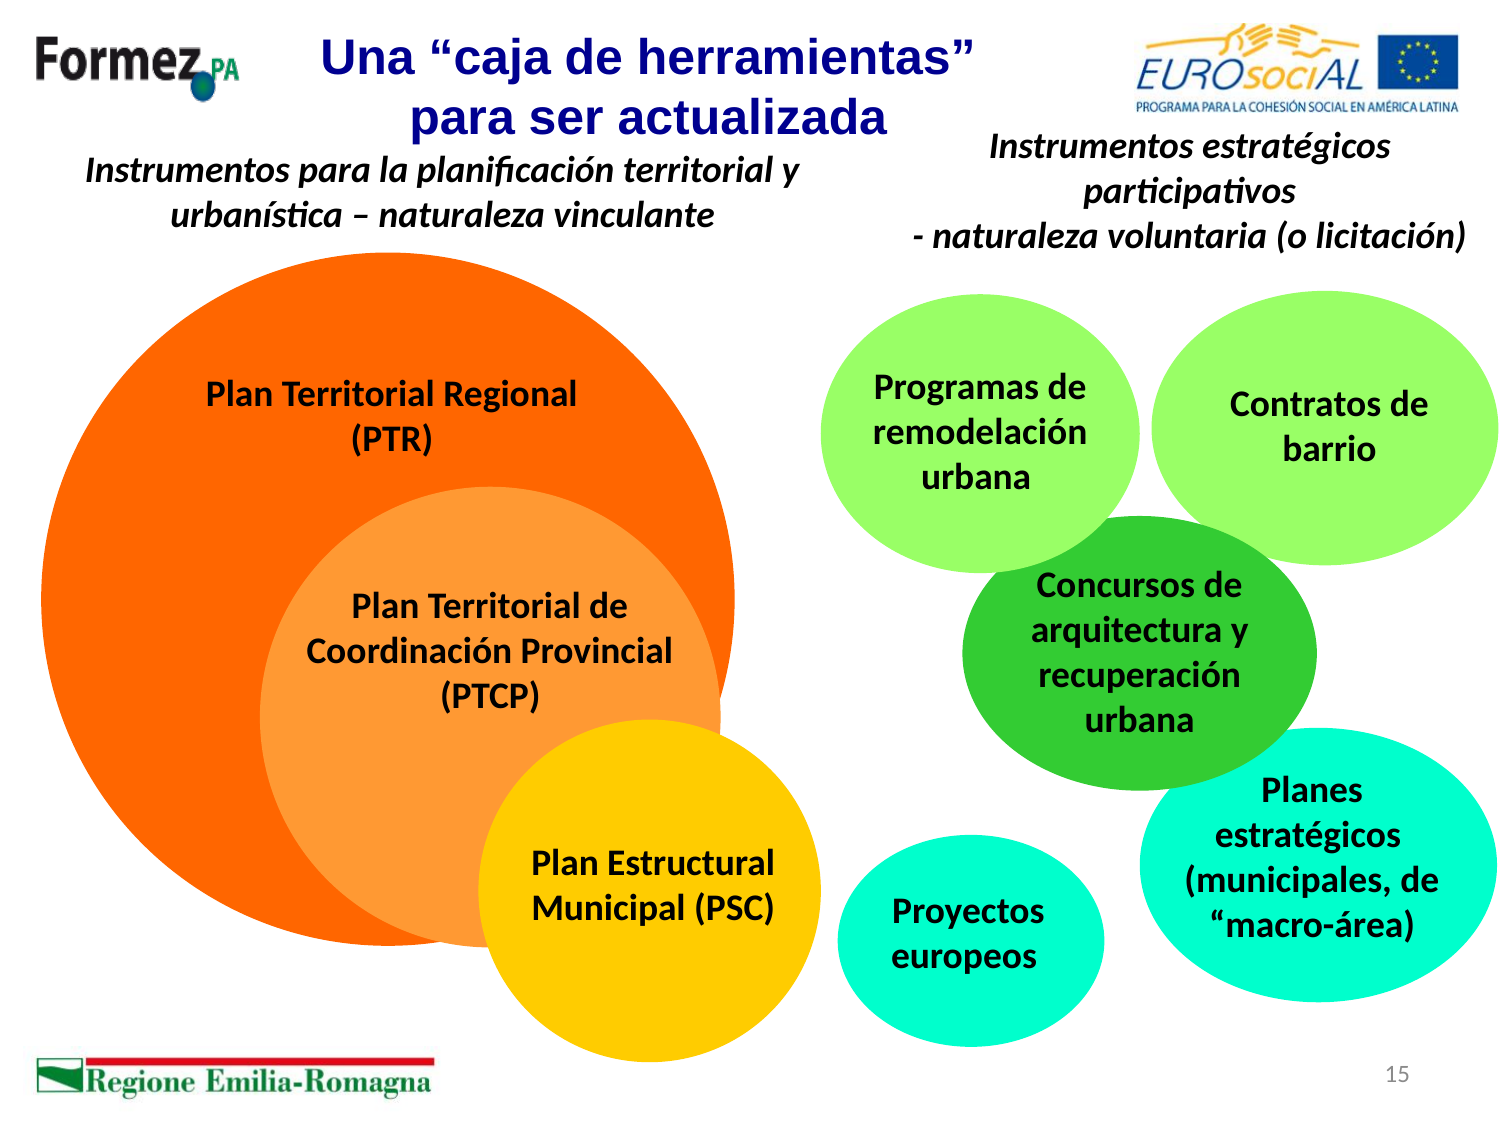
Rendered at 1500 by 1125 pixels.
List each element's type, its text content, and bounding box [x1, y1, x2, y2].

text_box [1065, 515, 1261, 553]
text_box [478, 719, 821, 1063]
text_box [848, 294, 1112, 355]
text_box Concursos de arquitectura y recuperación urbana [998, 553, 1282, 748]
text_box [309, 486, 671, 574]
text_box Plan Estructural Municipal (PSC) [499, 830, 807, 936]
text_box Plan Territorial Regional (PTR) [168, 361, 616, 467]
text_box [837, 908, 844, 974]
text_box [962, 573, 998, 736]
text_box Instrumentos para la planificación territorial y urbanística – naturaleza vinculante [29, 137, 857, 242]
text_box [693, 724, 721, 734]
text_box Instrumentos estratégicos participativos - naturaleza voluntaria (o licitación) [879, 113, 1500, 263]
picture [23, 1046, 446, 1113]
text_box [260, 724, 606, 948]
text_box [1181, 953, 1456, 1003]
text_box [1011, 748, 1269, 791]
text_box Contratos de barrio [1179, 371, 1480, 477]
text_box Programas de remodelación urbana [809, 355, 1152, 505]
text_box [843, 505, 1118, 574]
text_box [863, 834, 1079, 878]
text_box [41, 252, 734, 946]
picture [32, 26, 241, 105]
slide_number 15 [1074, 1042, 1425, 1103]
text_box [1473, 796, 1498, 934]
text_box Proyectos europeos [844, 878, 1093, 984]
text_box Planes estratégicos (municipales, de “macro-área) [1151, 757, 1473, 953]
text_box Plan Territorial de Coordinación Provincial (PTCP) [242, 574, 739, 724]
text_box [1258, 727, 1429, 757]
text_box [849, 898, 1105, 1047]
text_box [1282, 571, 1317, 736]
text_box [1152, 290, 1499, 566]
text_box [1139, 817, 1151, 913]
picture [1134, 23, 1460, 113]
text_box Una “caja de herramientas” para ser actualizada [286, 16, 1010, 152]
